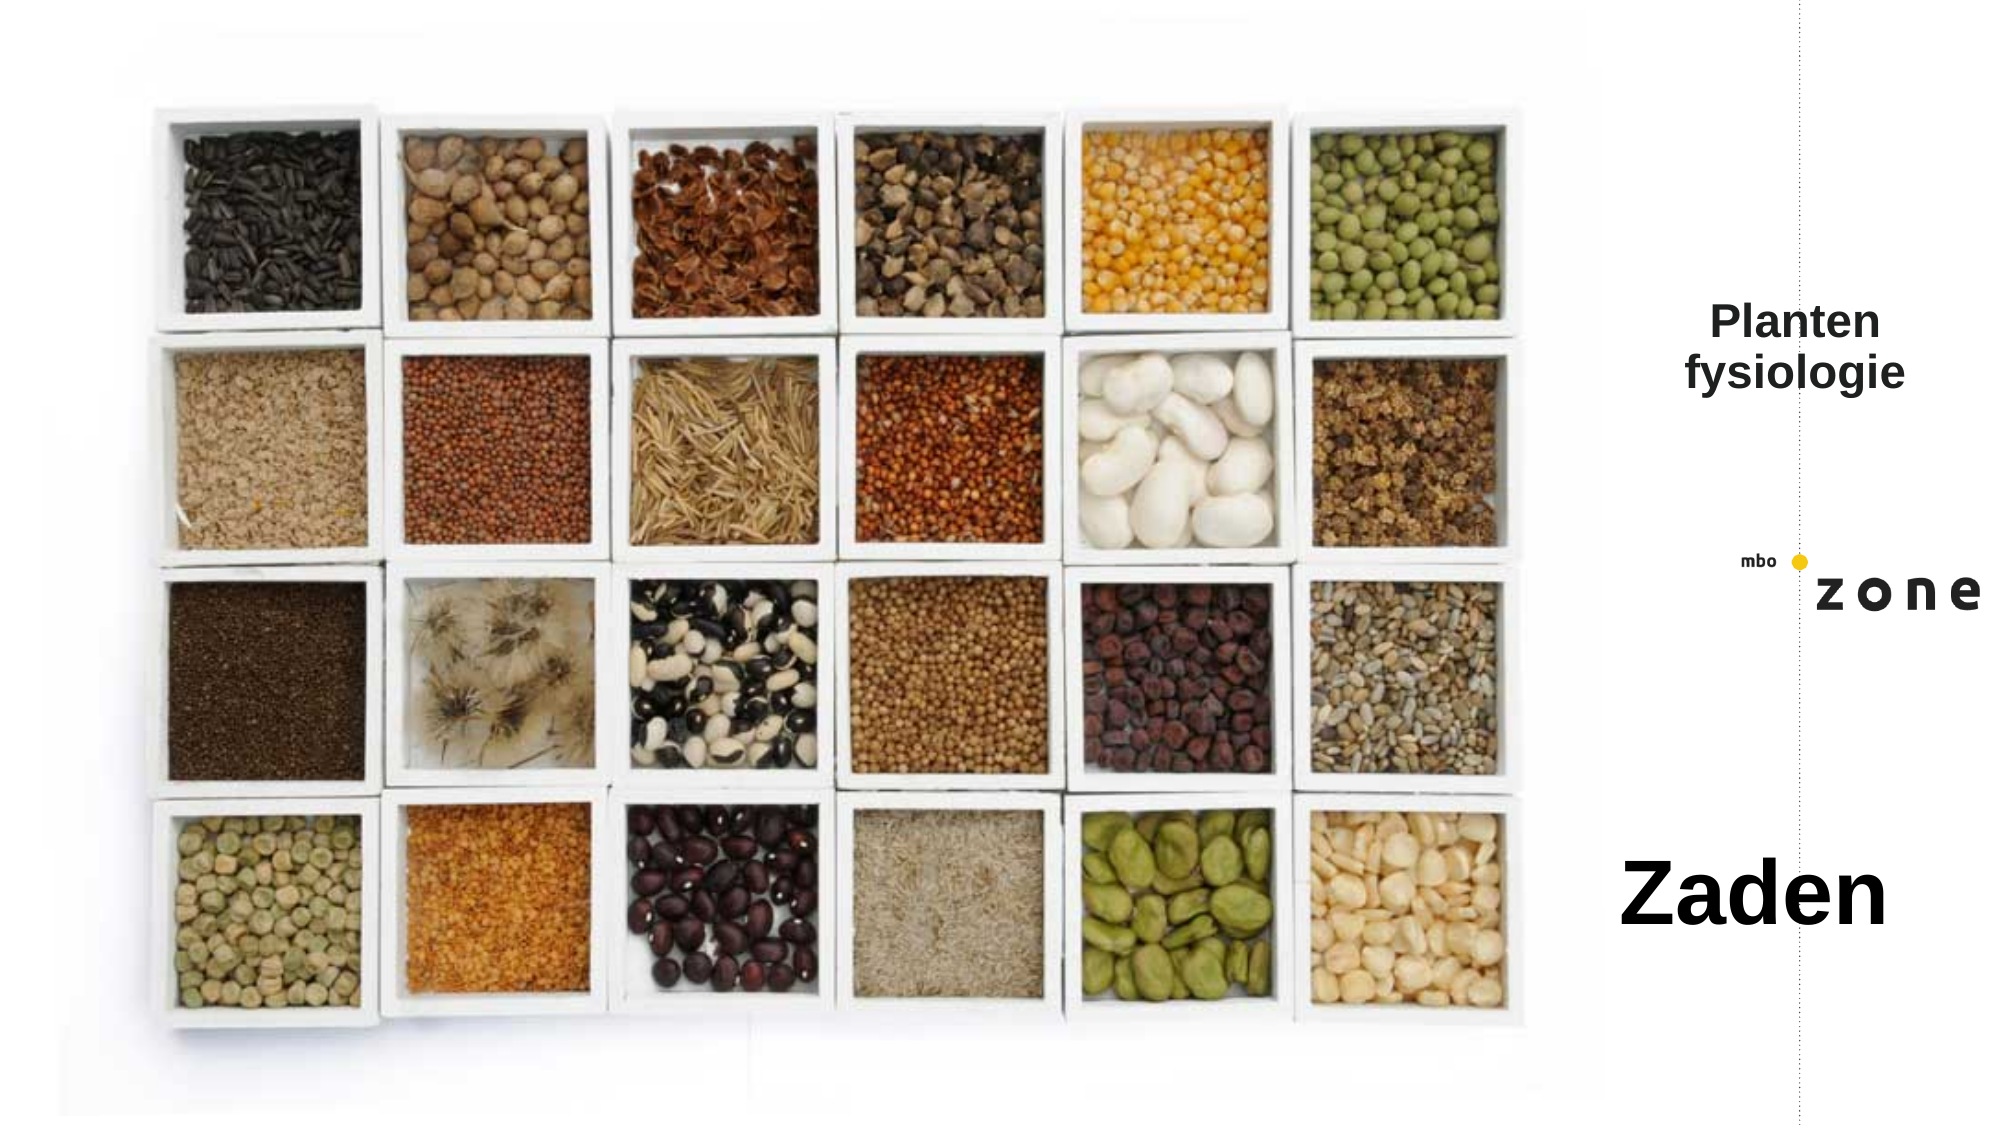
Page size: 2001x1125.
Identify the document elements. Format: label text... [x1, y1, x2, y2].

picture [41, 0, 2001, 1125]
title Planten fysiologie [1605, 294, 2000, 484]
text_box Zaden [1605, 825, 1929, 951]
